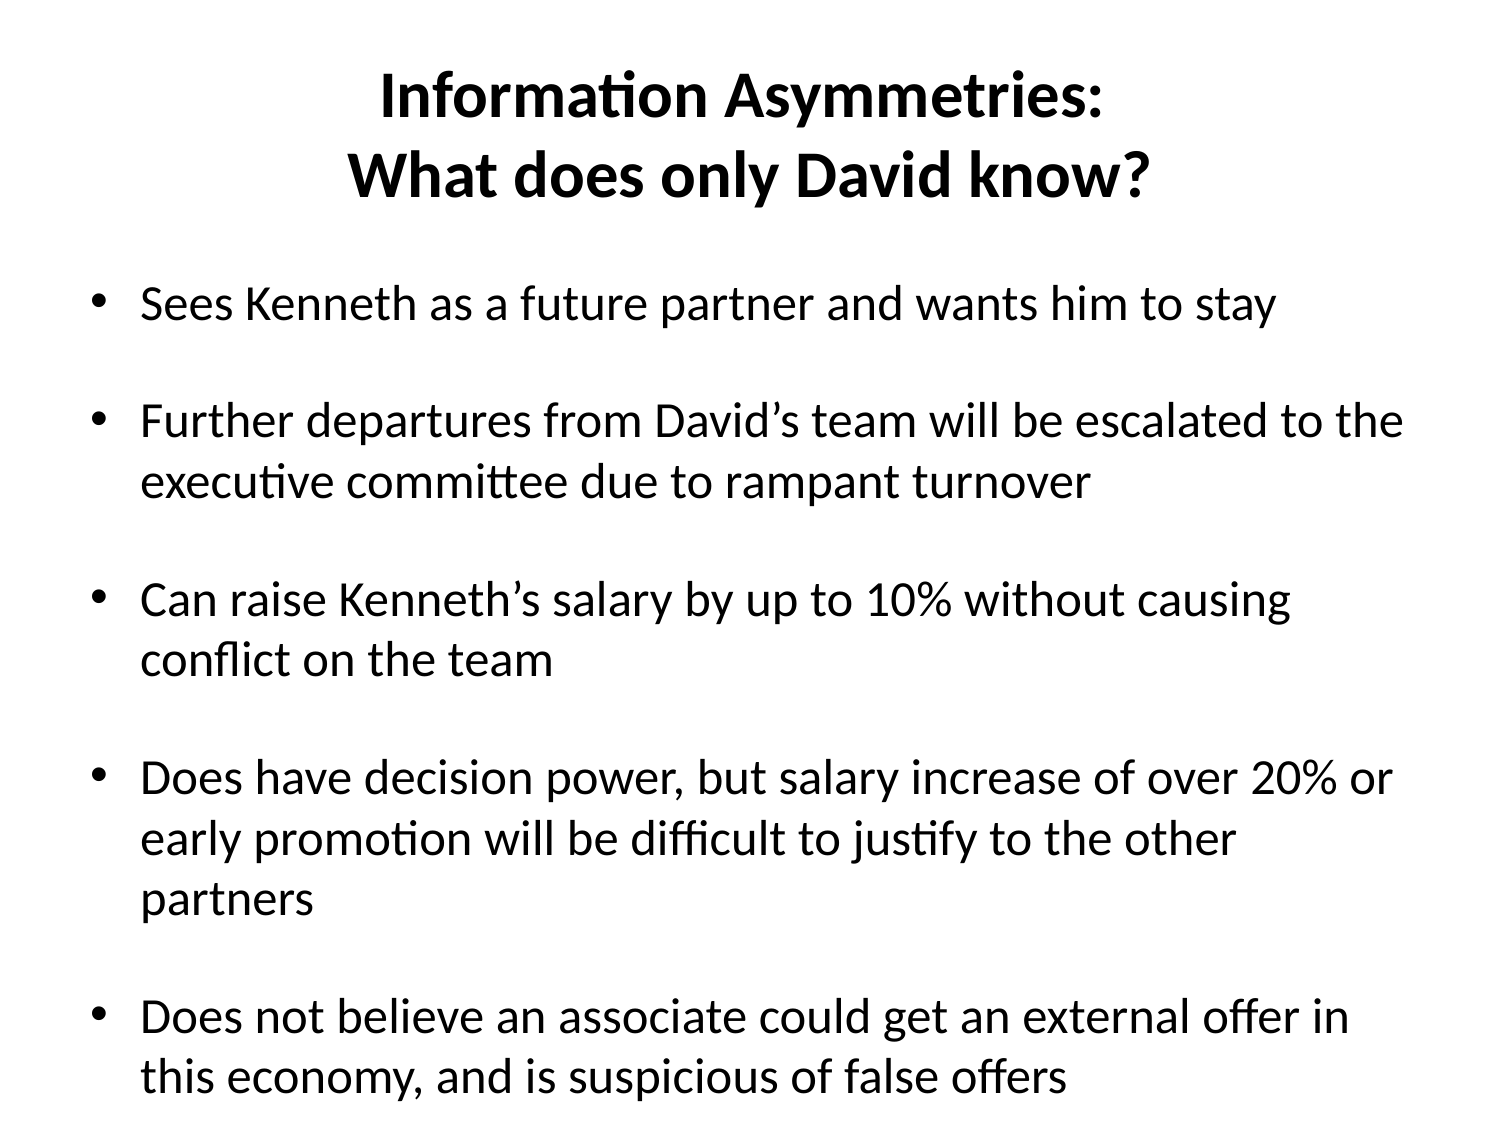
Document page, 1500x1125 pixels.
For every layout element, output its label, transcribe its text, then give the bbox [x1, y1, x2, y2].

list Sees Kenneth as a future partner and wants him to stay Further departures from David’s team will be escalated to the executive committee due to rampant turnover Can raise Kenneth’s salary by up to 10% without causing conflict on the team Does have decision power, but salary increase of over 20% or early promotion will be difficult to justify to the other partners Does not believe an associate could get an external offer in this economy, and is suspicious of false offers [75, 262, 1425, 1113]
title Information Asymmetries: What does only David know? [75, 37, 1425, 225]
